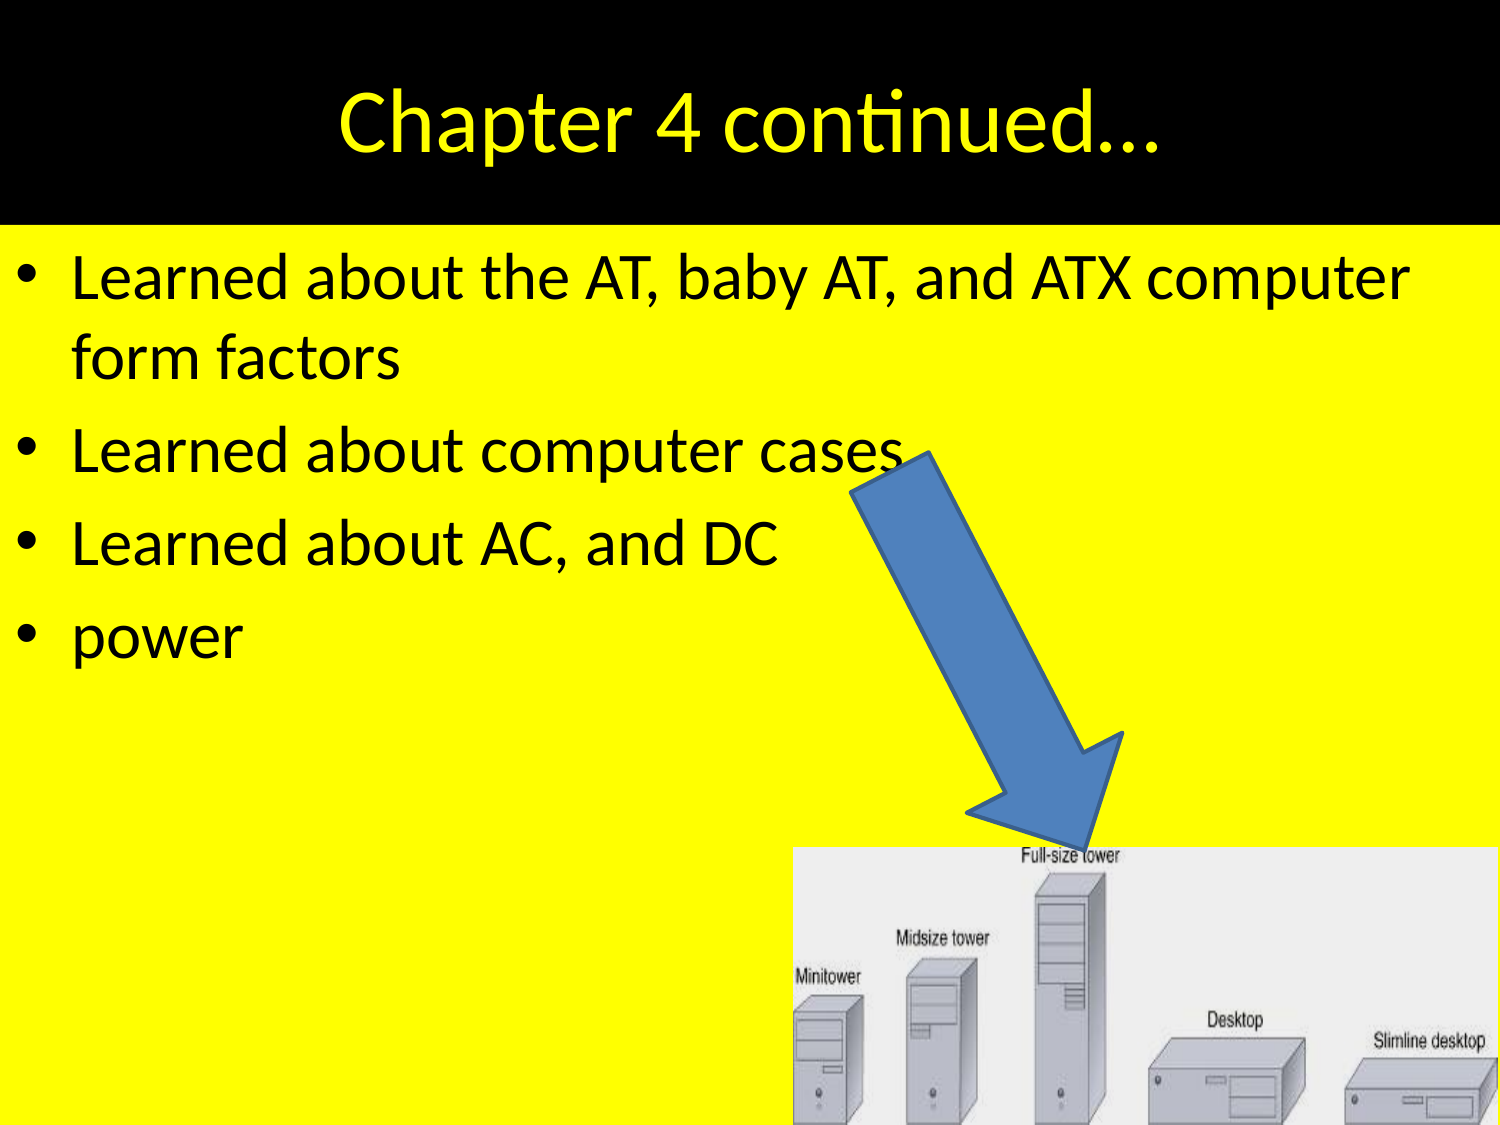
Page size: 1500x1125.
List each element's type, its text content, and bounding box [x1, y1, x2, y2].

title Chapter 4 continued… [0, 0, 1500, 224]
list Learned about the AT, baby AT, and ATX computer form factors Learned about computer cases Learned about AC, and DC power [0, 224, 1500, 1125]
text_box [848, 450, 1125, 845]
picture [793, 846, 1498, 1125]
